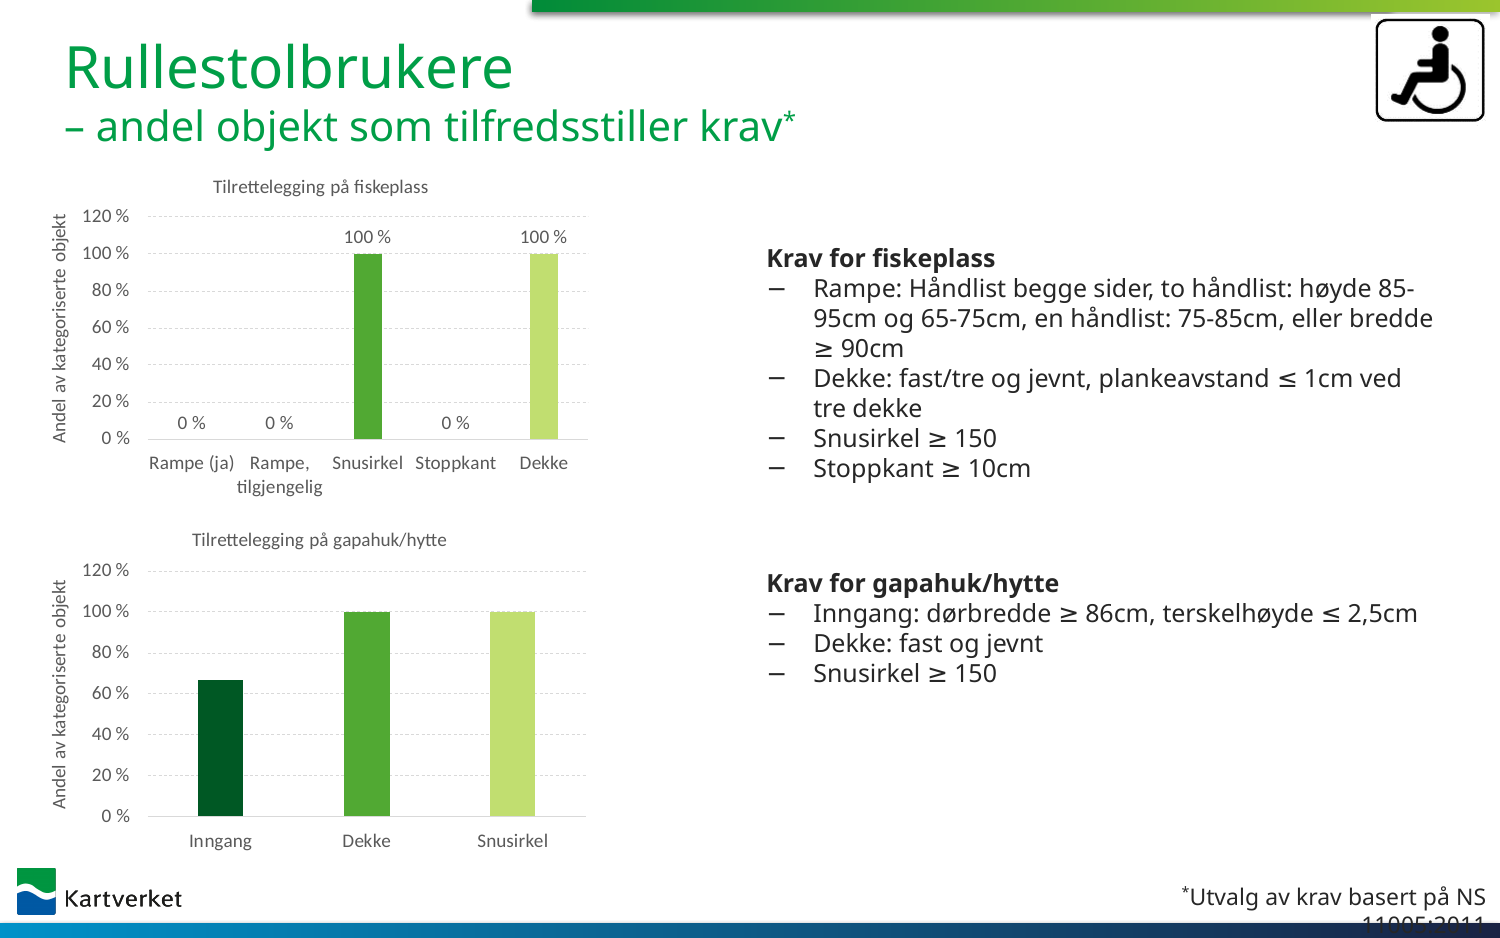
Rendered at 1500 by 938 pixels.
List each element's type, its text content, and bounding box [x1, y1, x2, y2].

text_box Krav for gapahuk/hytte Inngang: dørbredde ≥ 86cm, terskelhøyde ≤ 2,5cm Dekke: fast og jevnt Snusirkel ≥ 150 [751, 560, 1452, 695]
text_box Krav for fiskeplass Rampe: Håndlist begge sider, to håndlist: høyde 85-95cm og 65-75cm, en håndlist: 75-85cm, eller bredde ≥ 90cm Dekke: fast/tre og jevnt, plankeavstand ≤ 1cm ved tre dekke Snusirkel ≥ 150 Stoppkant ≥ 10cm [751, 235, 1452, 490]
picture [41, 166, 599, 505]
text_box *Utvalg av krav basert på NS 11005:2011 [1068, 873, 1500, 938]
picture [1371, 13, 1491, 127]
text_box Rullestolbrukere – andel objekt som tilfredsstiller krav* [49, 29, 1431, 158]
picture [41, 520, 597, 859]
